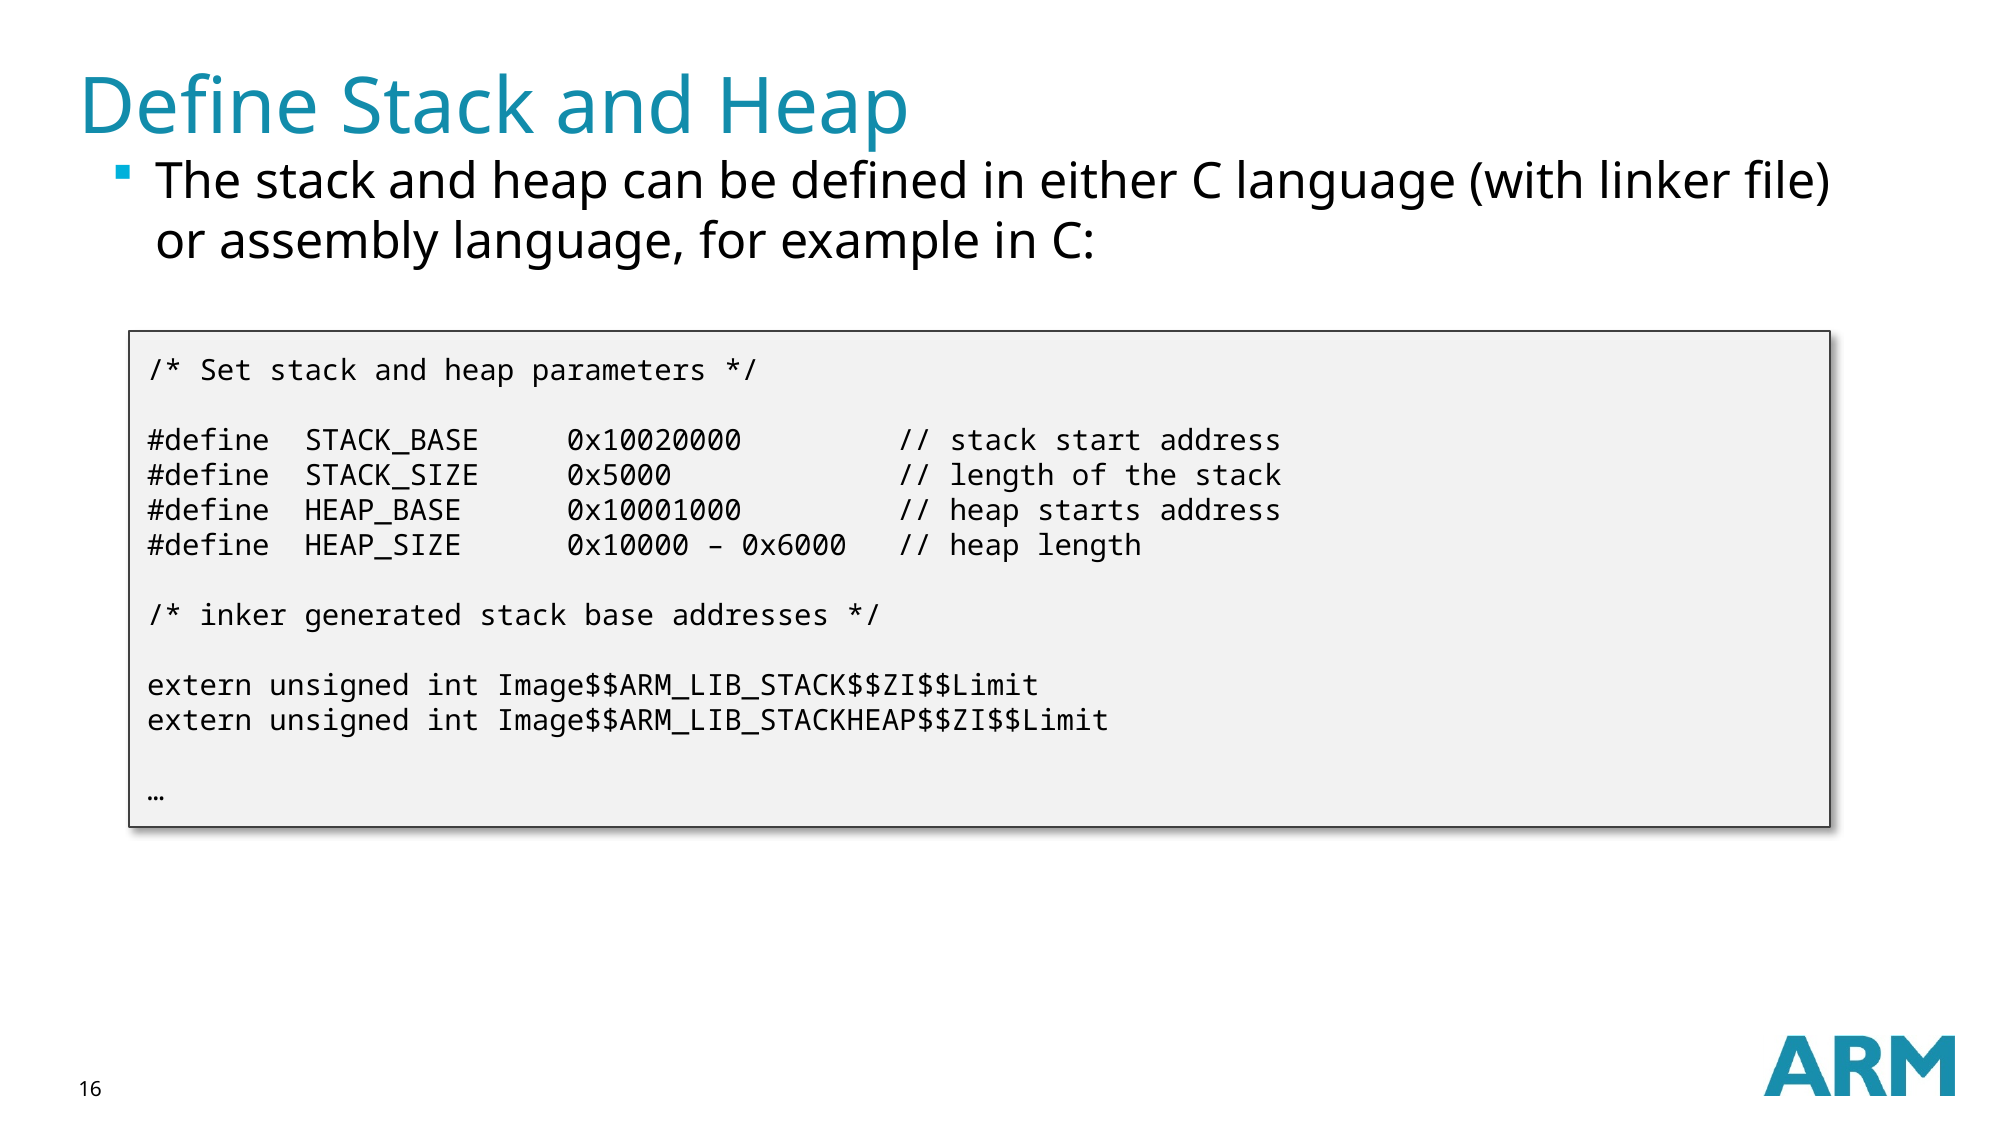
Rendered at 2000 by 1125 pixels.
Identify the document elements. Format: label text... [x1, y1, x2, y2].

list The stack and heap can be defined in either C language (with linker file) or assembly language, for example in C: [111, 148, 1892, 300]
title Define Stack and Heap [78, 55, 1910, 150]
picture [1763, 1035, 1955, 1096]
text_box /* Set stack and heap parameters */ #define STACK_BASE 0x10020000 // stack start address #define STACK_SIZE 0x5000 // length of the stack #define HEAP_BASE 0x10001000 // heap starts address #define HEAP_SIZE 0x10000 – 0x6000 // heap length /* inker generated stack base addresses */ extern unsigned int Image$$ARM_LIB_STACK$$ZI$$Limit extern unsigned int Image$$ARM_LIB_STACKHEAP$$ZI$$Limit … [129, 331, 1830, 827]
